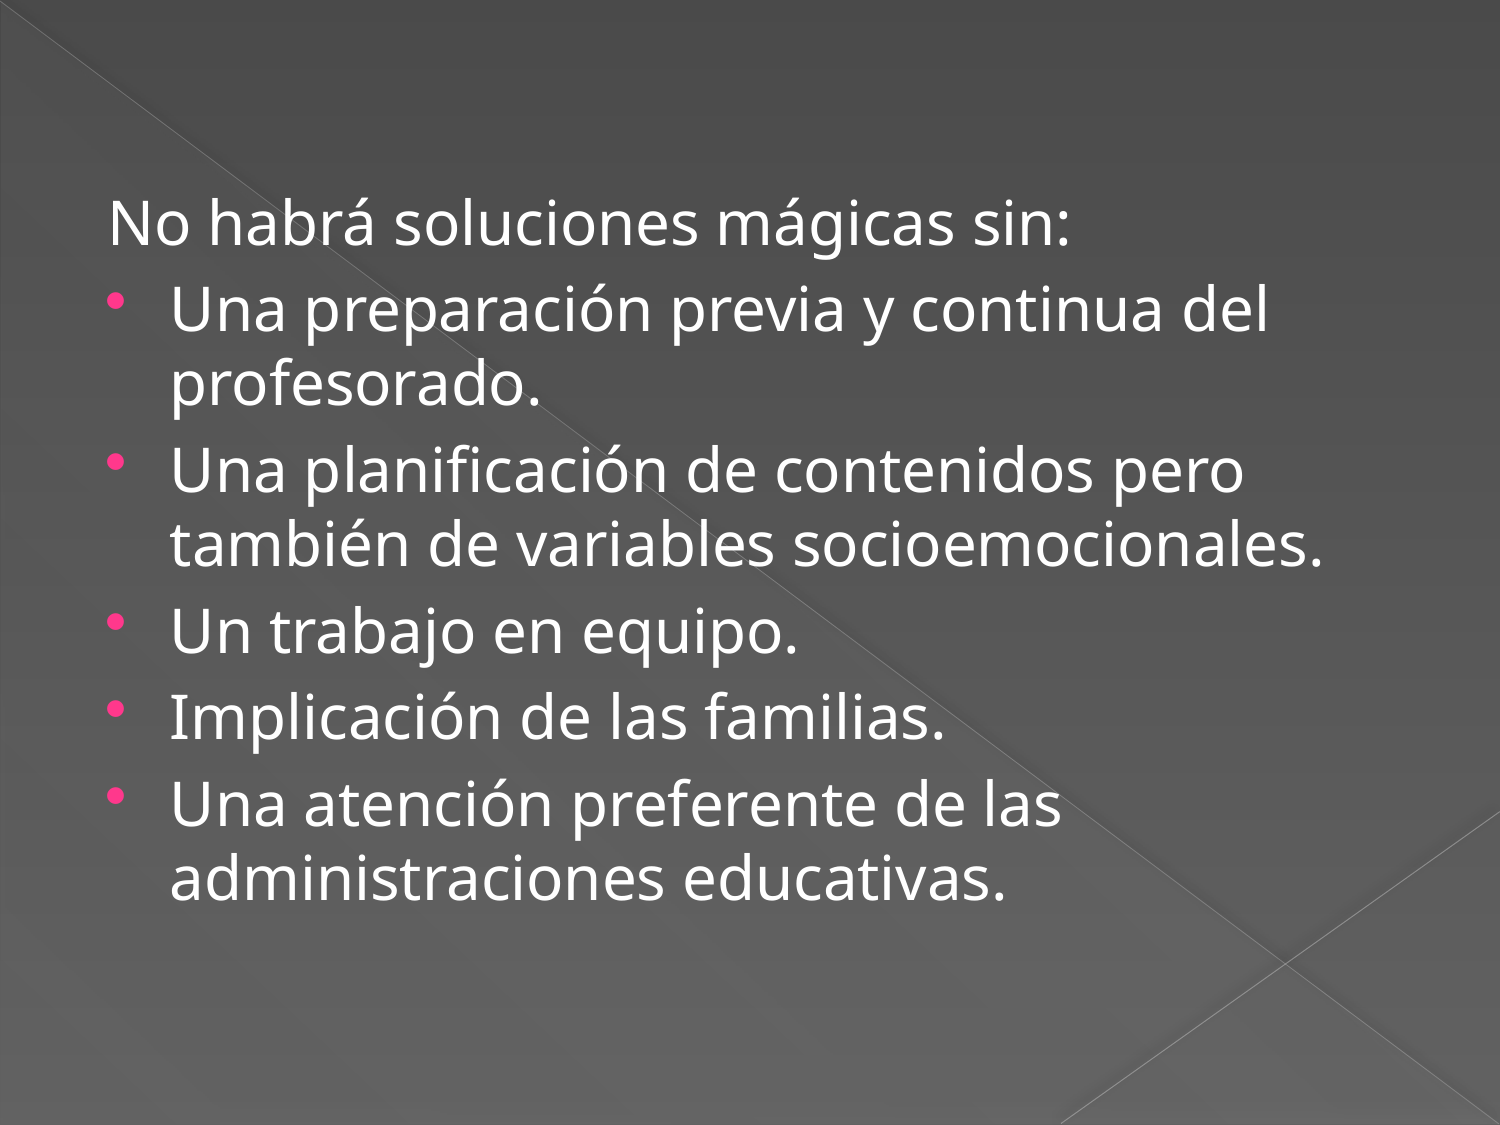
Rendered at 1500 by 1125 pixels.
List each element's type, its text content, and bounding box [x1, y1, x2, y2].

list No habrá soluciones mágicas sin: Una preparación previa y continua del profesorado. Una planificación de contenidos pero también de variables socioemocionales. Un trabajo en equipo. Implicación de las familias. Una atención preferente de las administraciones educativas. [81, 175, 1433, 927]
